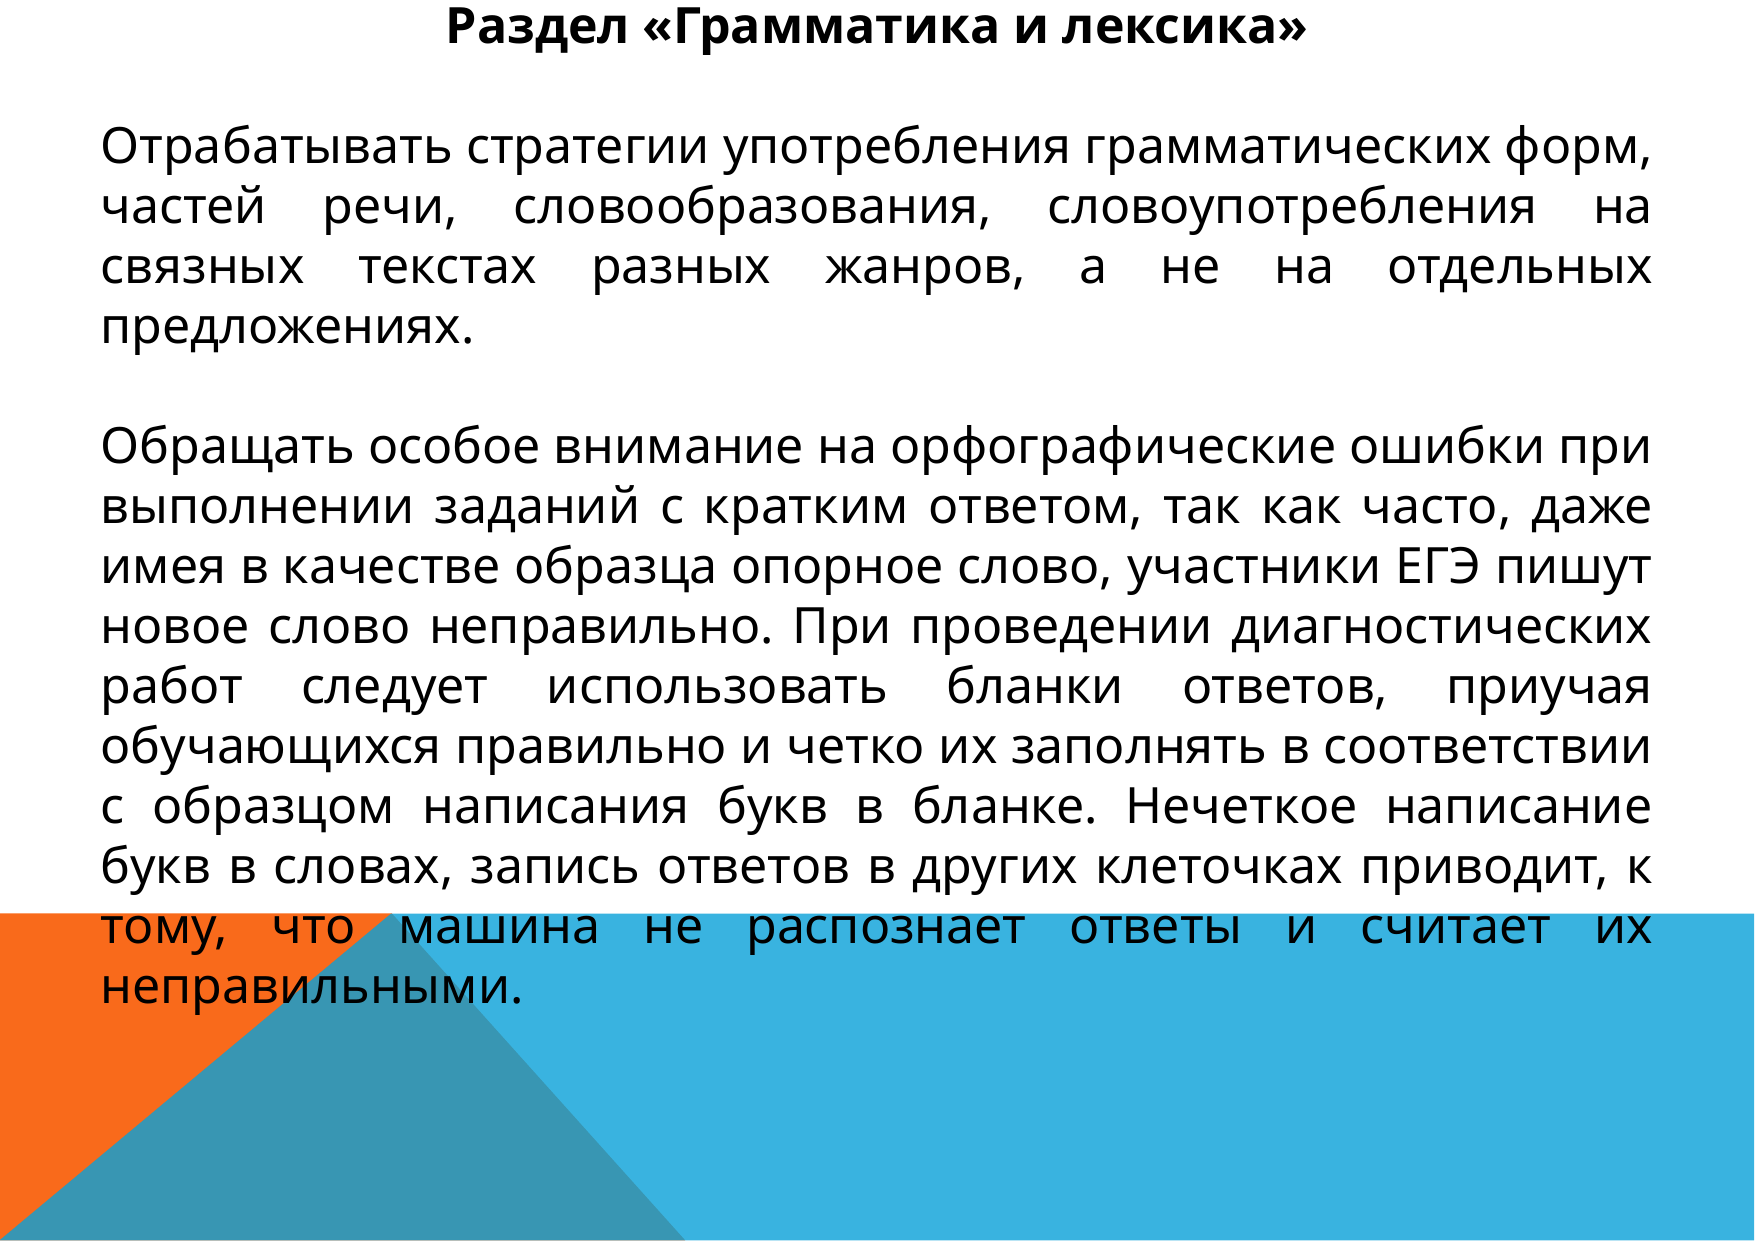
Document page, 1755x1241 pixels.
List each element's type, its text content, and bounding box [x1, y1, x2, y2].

text_box Раздел «Грамматика и лексика» Отрабатывать стратегии употребления грамматических форм, частей речи, словообразования, словоупотребления на связных текстах разных жанров, а не на отдельных предложениях. Обращать особое внимание на орфографические ошибки при выполнении заданий с кратким ответом, так как часто, даже имея в качестве образца опорное слово, участники ЕГЭ пишут новое слово неправильно. При проведении диагностических работ следует использовать бланки ответов, приучая обучающихся правильно и четко их заполнять в соответствии с образцом написания букв в бланке. Нечеткое написание букв в словах, запись ответов в других клеточках приводит, к тому, что машина не распознает ответы и считает их неправильными. [85, 0, 1669, 1021]
